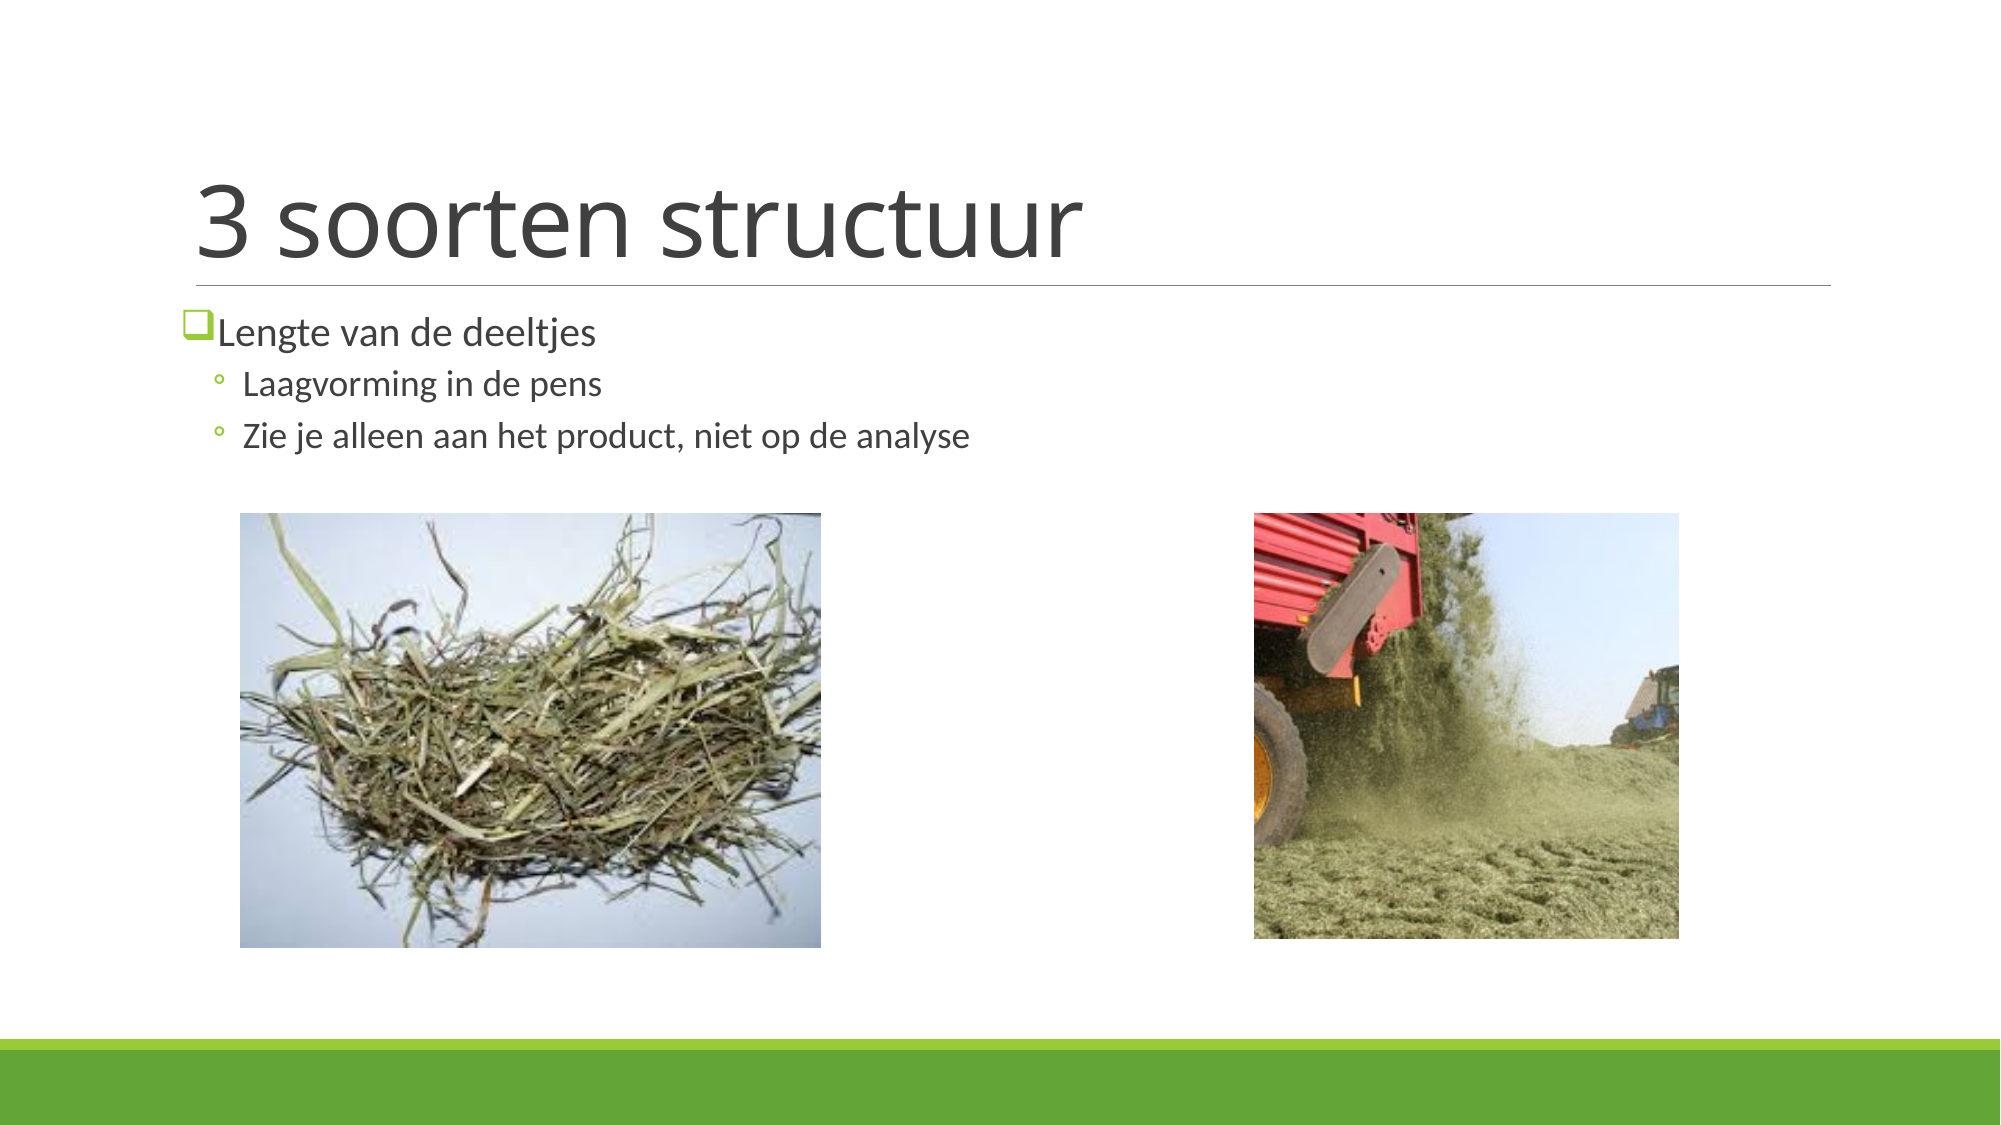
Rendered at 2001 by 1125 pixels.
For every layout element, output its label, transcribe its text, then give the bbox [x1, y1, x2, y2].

picture [239, 512, 821, 949]
title 3 soorten structuur [180, 47, 1830, 285]
picture [1253, 512, 1680, 939]
list Lengte van de deeltjes Laagvorming in de pens Zie je alleen aan het product, niet op de analyse [180, 302, 1830, 963]
